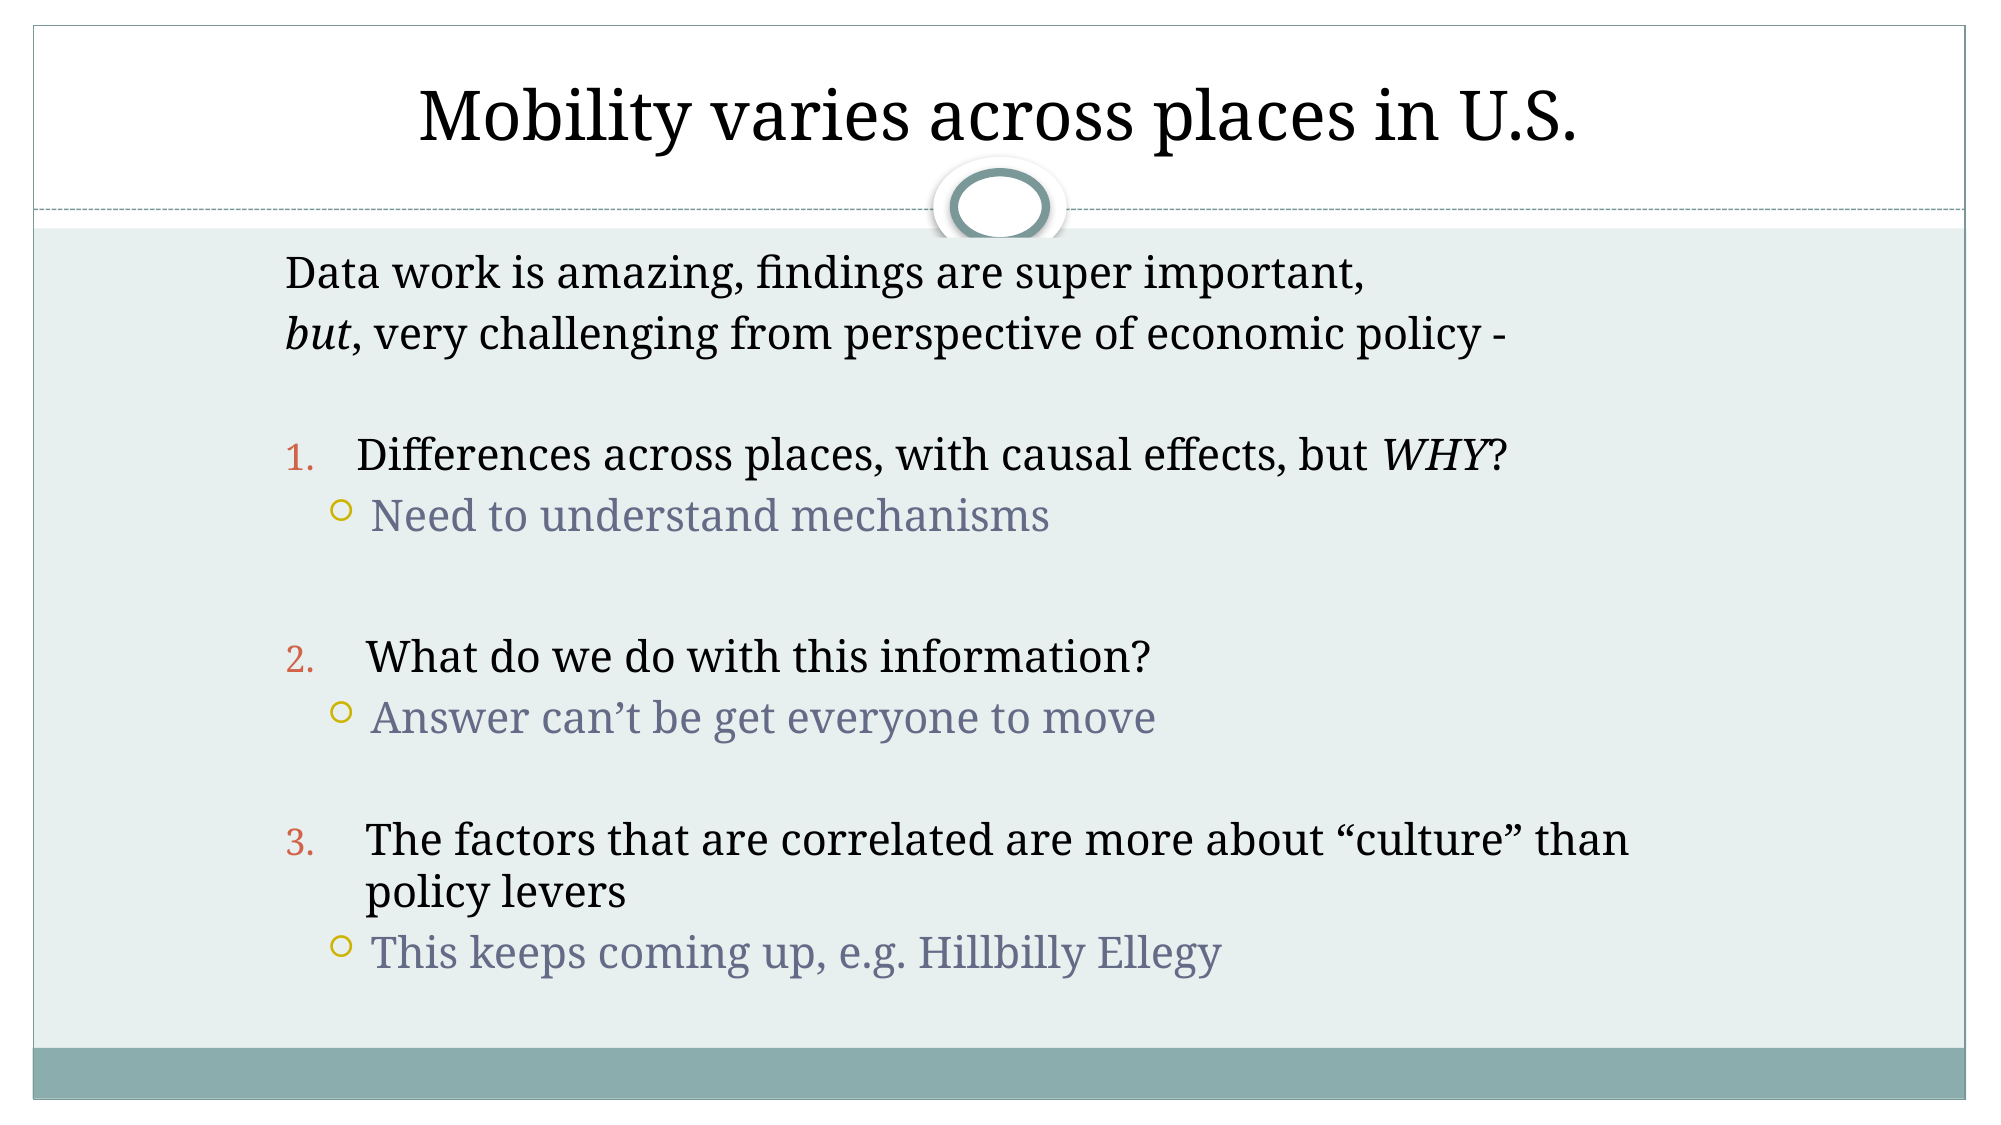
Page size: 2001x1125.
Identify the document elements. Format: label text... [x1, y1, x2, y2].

title Mobility varies across places in U.S. [66, 37, 1933, 162]
list Data work is amazing, findings are super important, but, very challenging from perspective of economic policy - Differences across places, with causal effects, but WHY? Need to understand mechanisms What do we do with this information? Answer can’t be get everyone to move The factors that are correlated are more about “culture” than policy levers This keeps coming up, e.g. Hillbilly Ellegy [270, 237, 1729, 988]
